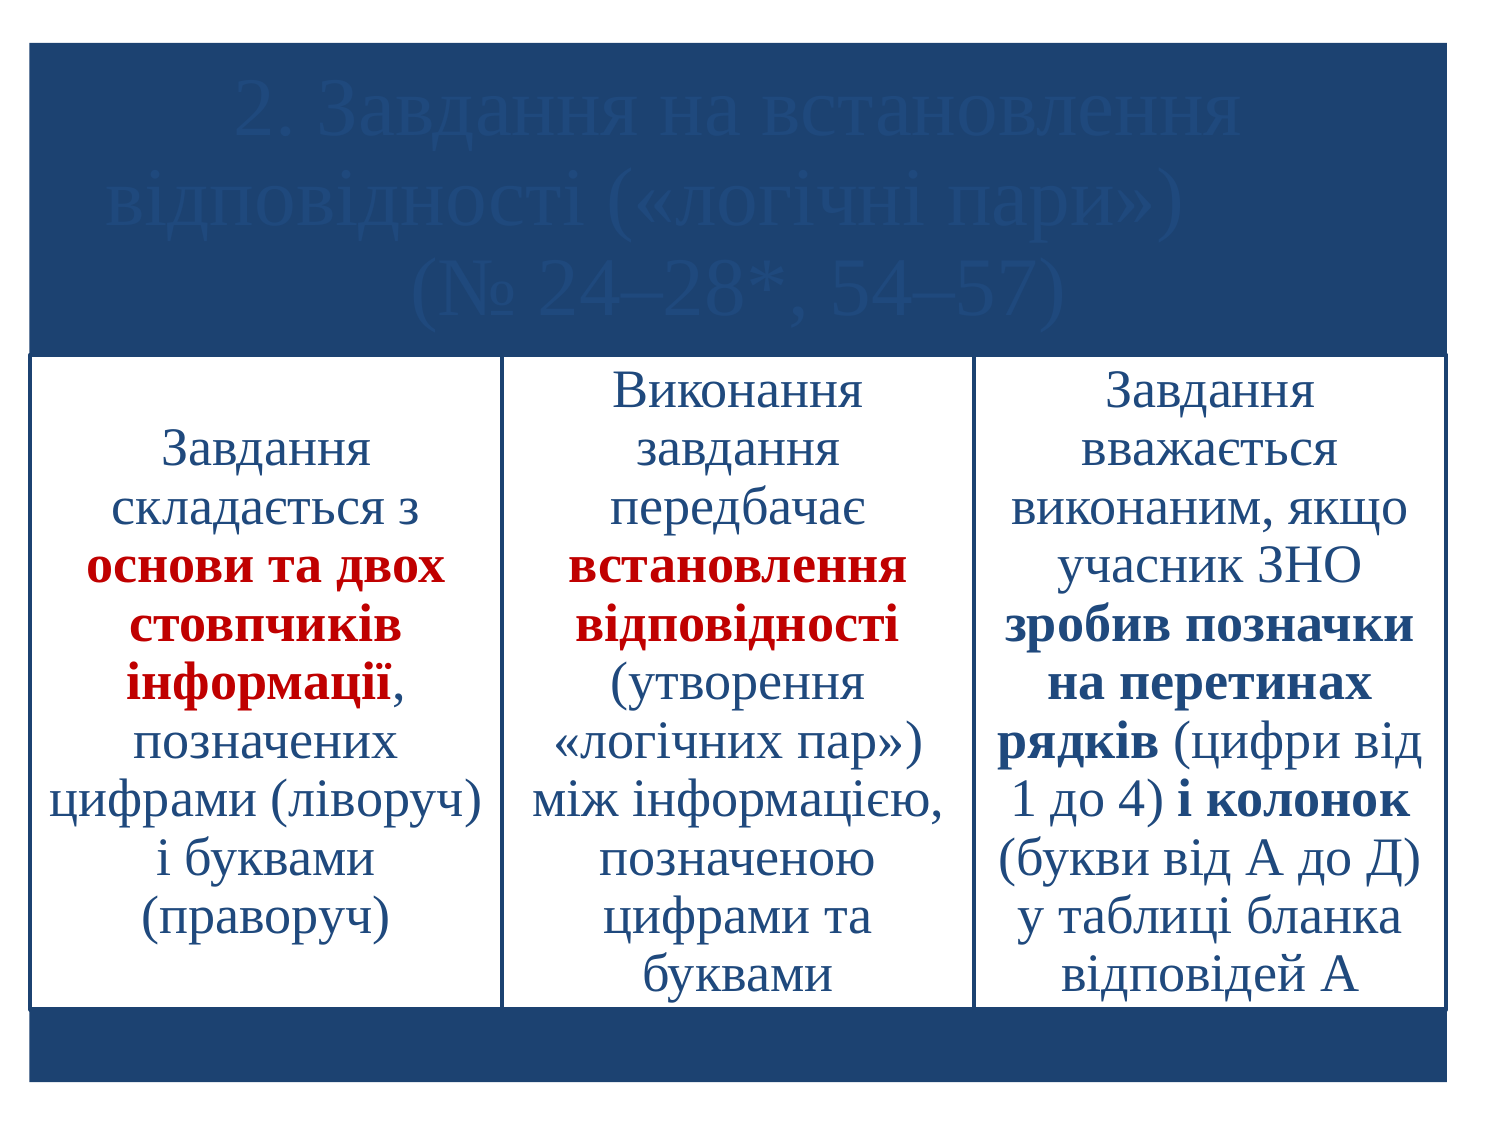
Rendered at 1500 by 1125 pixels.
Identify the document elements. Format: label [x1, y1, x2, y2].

list [29, 42, 1448, 1083]
